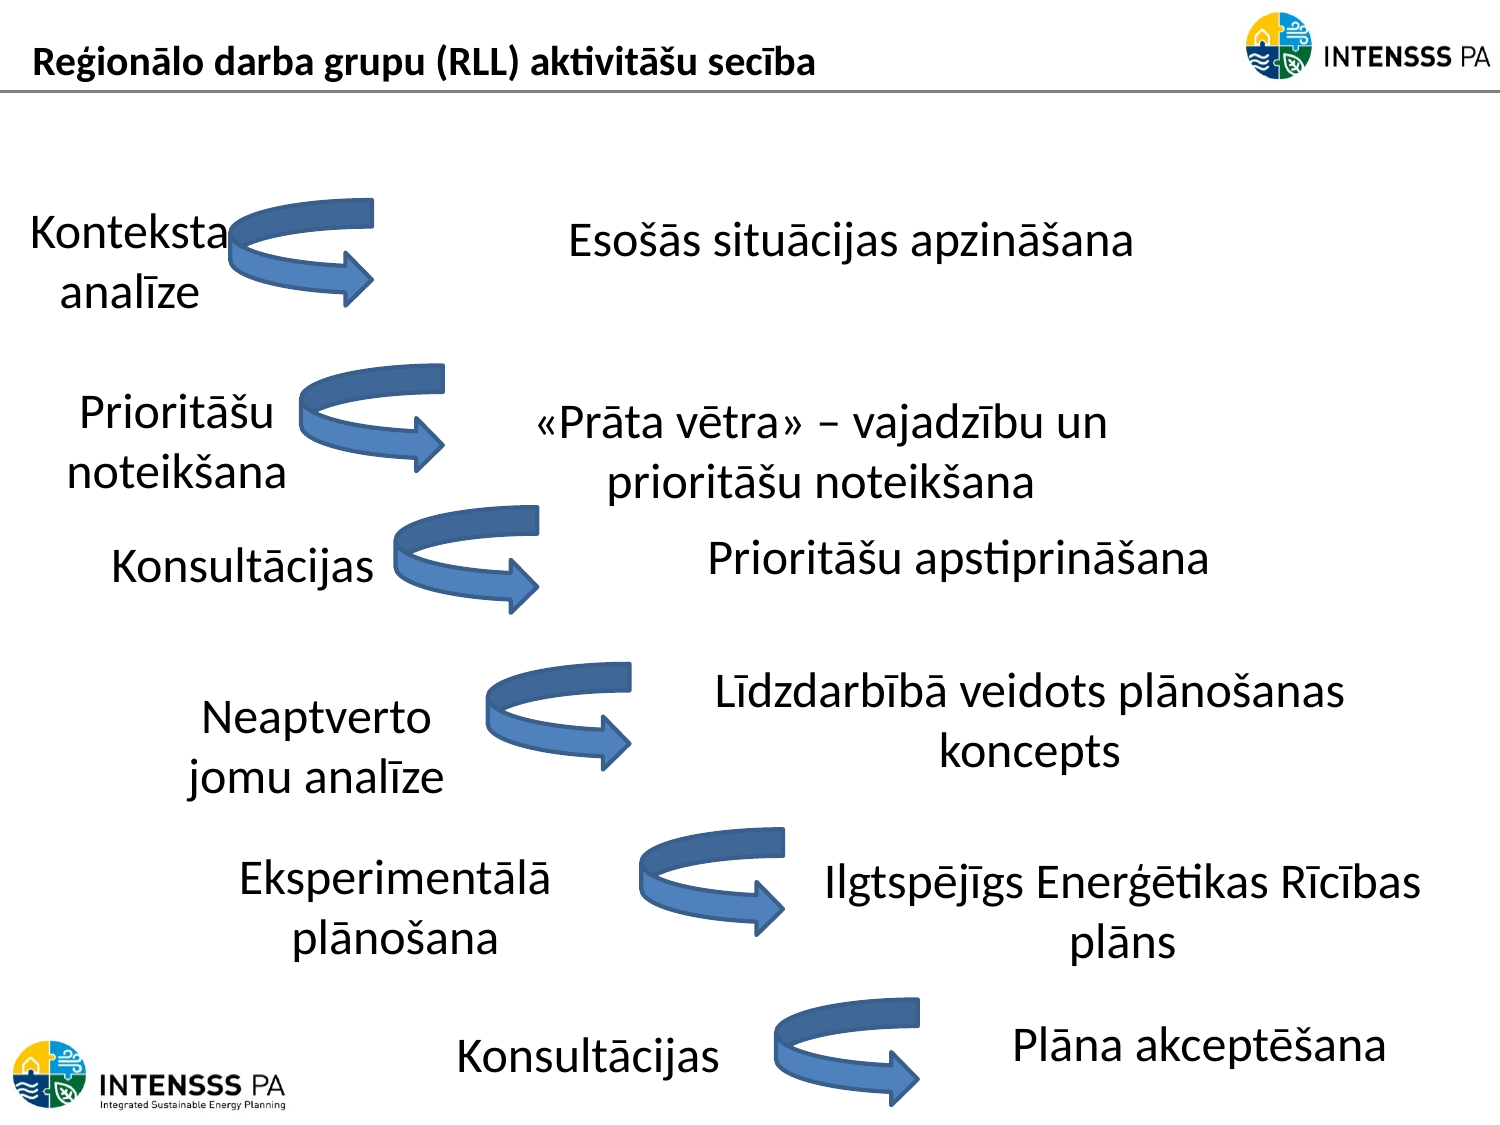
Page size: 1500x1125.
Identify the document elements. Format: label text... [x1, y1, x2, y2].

text_box Prioritāšu noteikšana [0, 371, 396, 507]
text_box [807, 1050, 920, 1108]
text_box Neaptverto jomu analīze [129, 676, 504, 812]
text_box [351, 363, 445, 396]
picture [1239, 7, 1495, 85]
text_box [290, 228, 301, 235]
text_box «Prāta vētra» – vajadzību un prioritāšu noteikšana [466, 380, 1176, 516]
text_box [794, 997, 920, 1041]
text_box Konsultācijas [369, 1014, 807, 1090]
text_box [462, 557, 536, 615]
text_box Prioritāšu apstiprināšana [516, 516, 1402, 592]
text_box [290, 258, 375, 308]
text_box [290, 202, 301, 209]
text_box Līdzdarbībā veidots plānošanas koncepts [639, 649, 1421, 785]
text_box [504, 661, 632, 772]
text_box [396, 416, 445, 474]
text_box [406, 505, 540, 525]
text_box [639, 827, 786, 937]
text_box [462, 532, 516, 541]
text_box Konsultācijas [24, 525, 462, 600]
text_box Konteksta analīze [0, 190, 290, 326]
text_box Eksperimentālā plānošana [158, 837, 633, 973]
text_box Ilgtspējīgs Enerģētikas Rīcības plāns [786, 841, 1459, 976]
text_box Plāna akceptēšana [922, 1003, 1477, 1079]
text_box Esošās situācijas apzināšana [301, 198, 1402, 274]
picture [5, 1034, 290, 1114]
text_box Reģionālo darba grupu (RLL) aktivitāšu secība [17, 25, 1341, 91]
